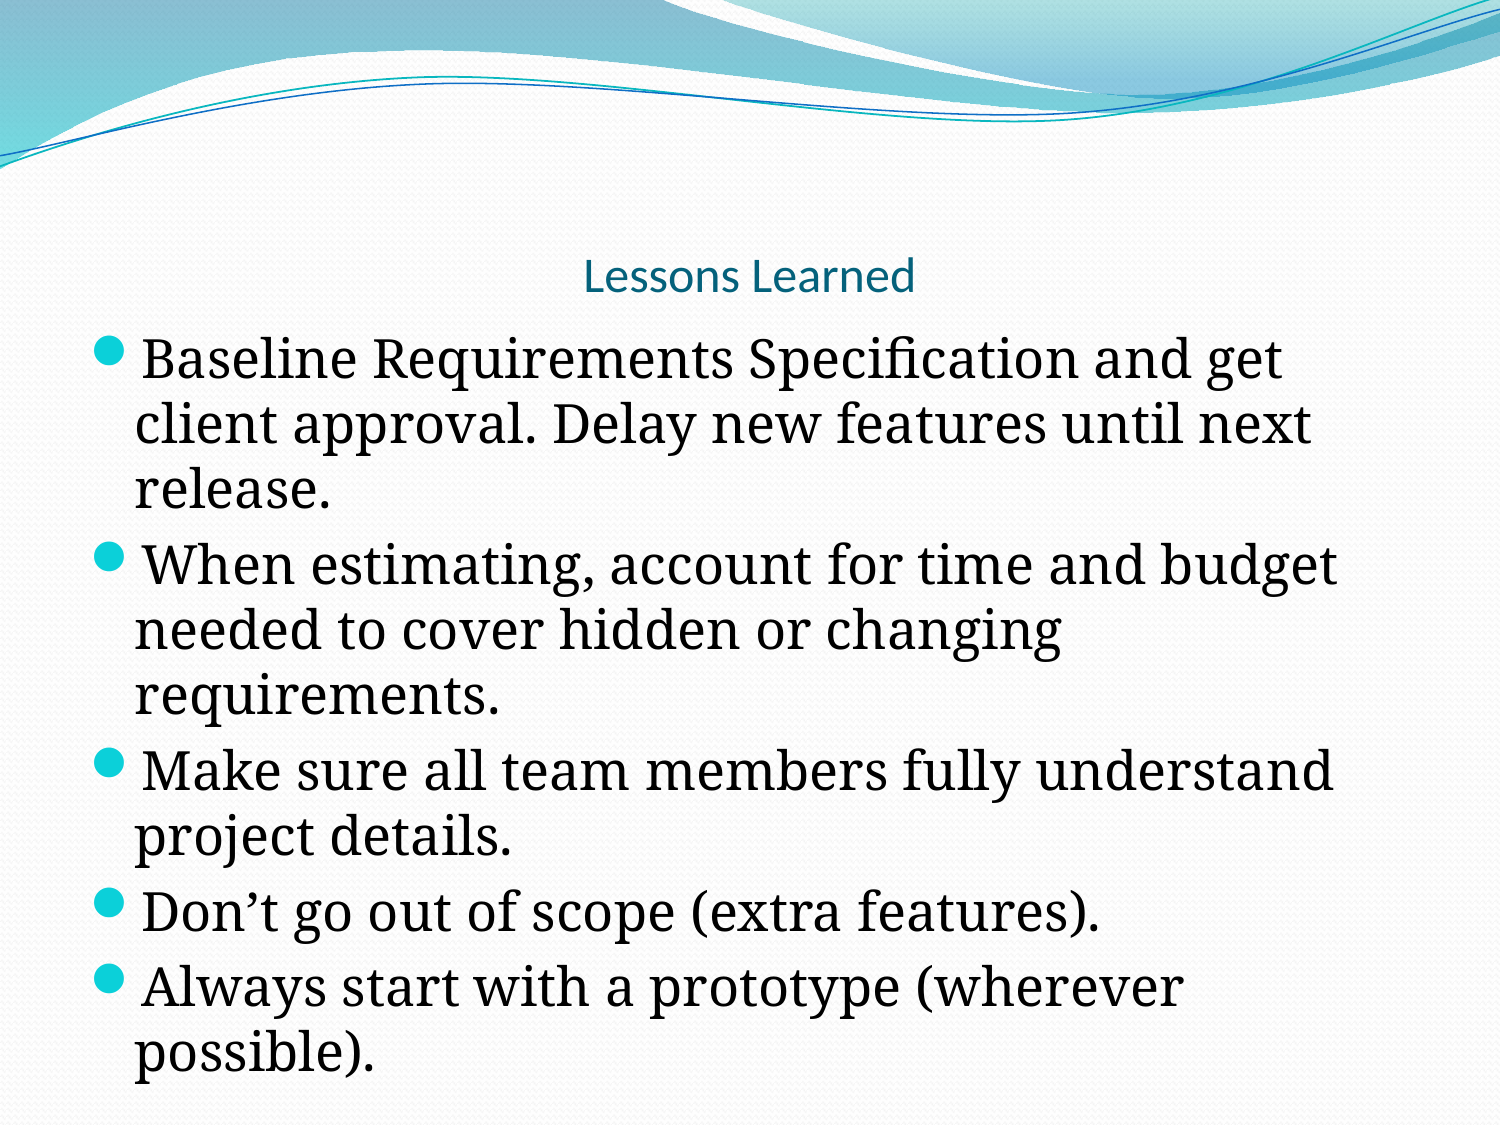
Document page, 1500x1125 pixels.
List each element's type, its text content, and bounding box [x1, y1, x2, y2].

title Lessons Learned [75, 115, 1425, 303]
list Baseline Requirements Specification and get client approval. Delay new features until next release. When estimating, account for time and budget needed to cover hidden or changing requirements. Make sure all team members fully understand project details. Don’t go out of scope (extra features). Always start with a prototype (wherever possible). [75, 317, 1425, 1038]
